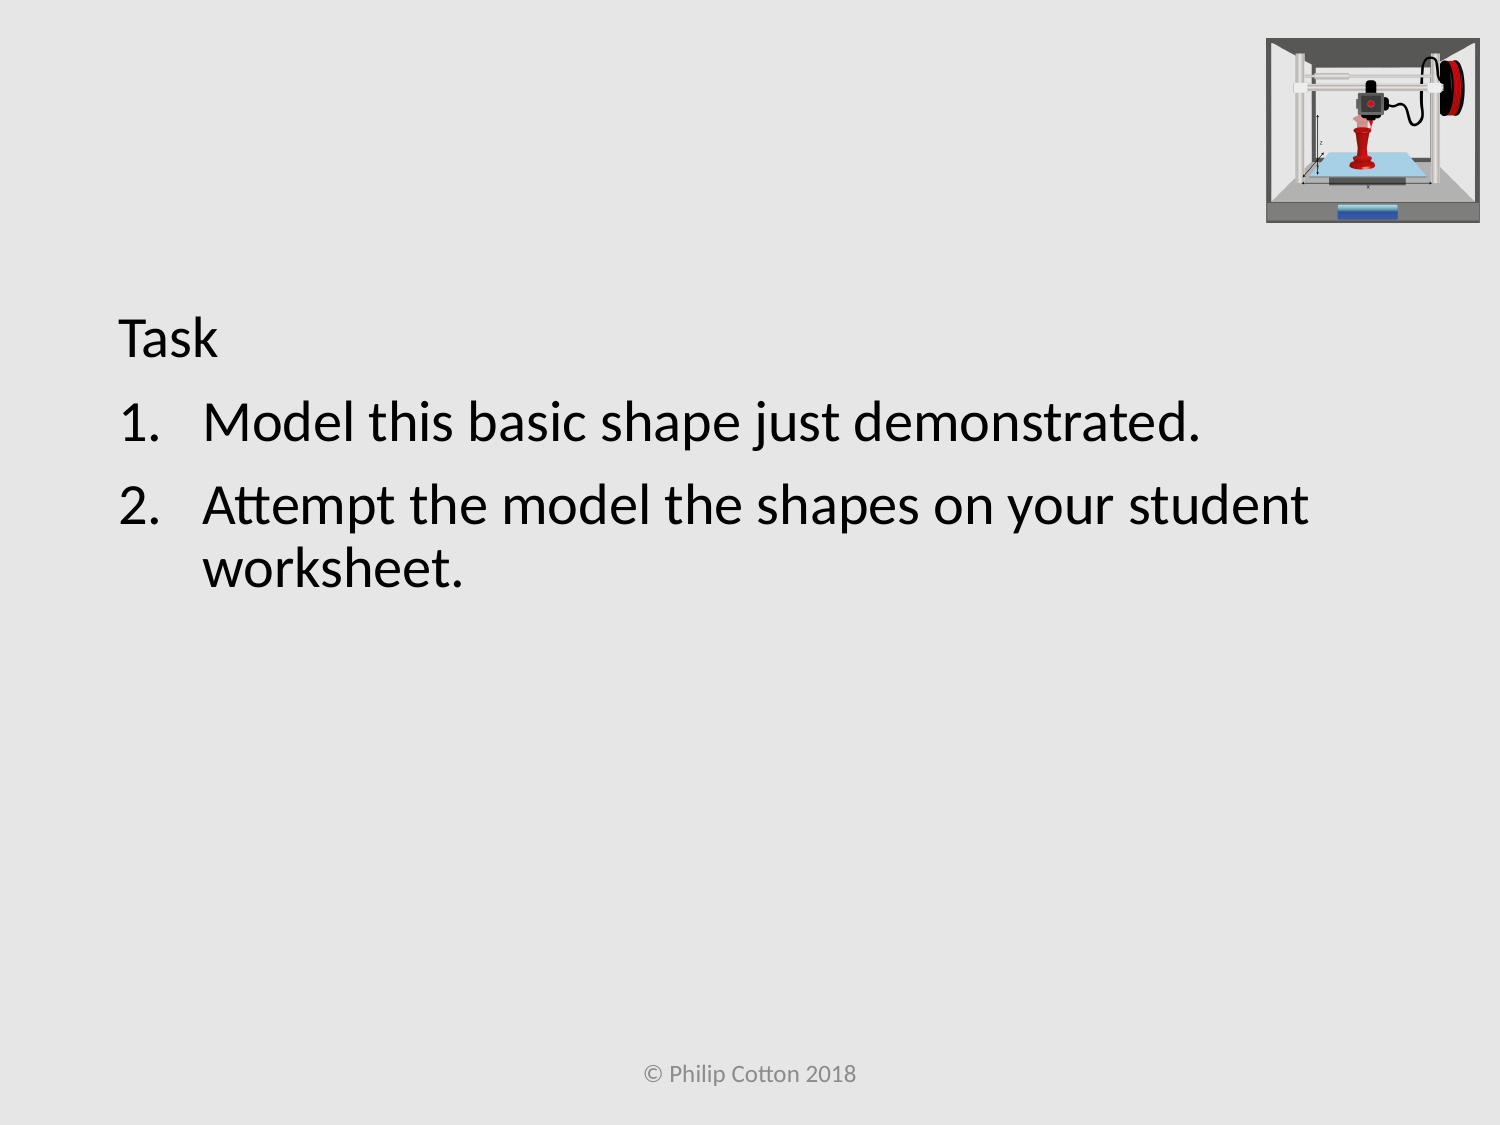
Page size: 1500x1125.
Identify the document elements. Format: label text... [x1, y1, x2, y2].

picture [1266, 38, 1480, 223]
list Task Model this basic shape just demonstrated. Attempt the model the shapes on your student worksheet. [103, 299, 1397, 1014]
footer © Philip Cotton 2018 [496, 1042, 1004, 1103]
